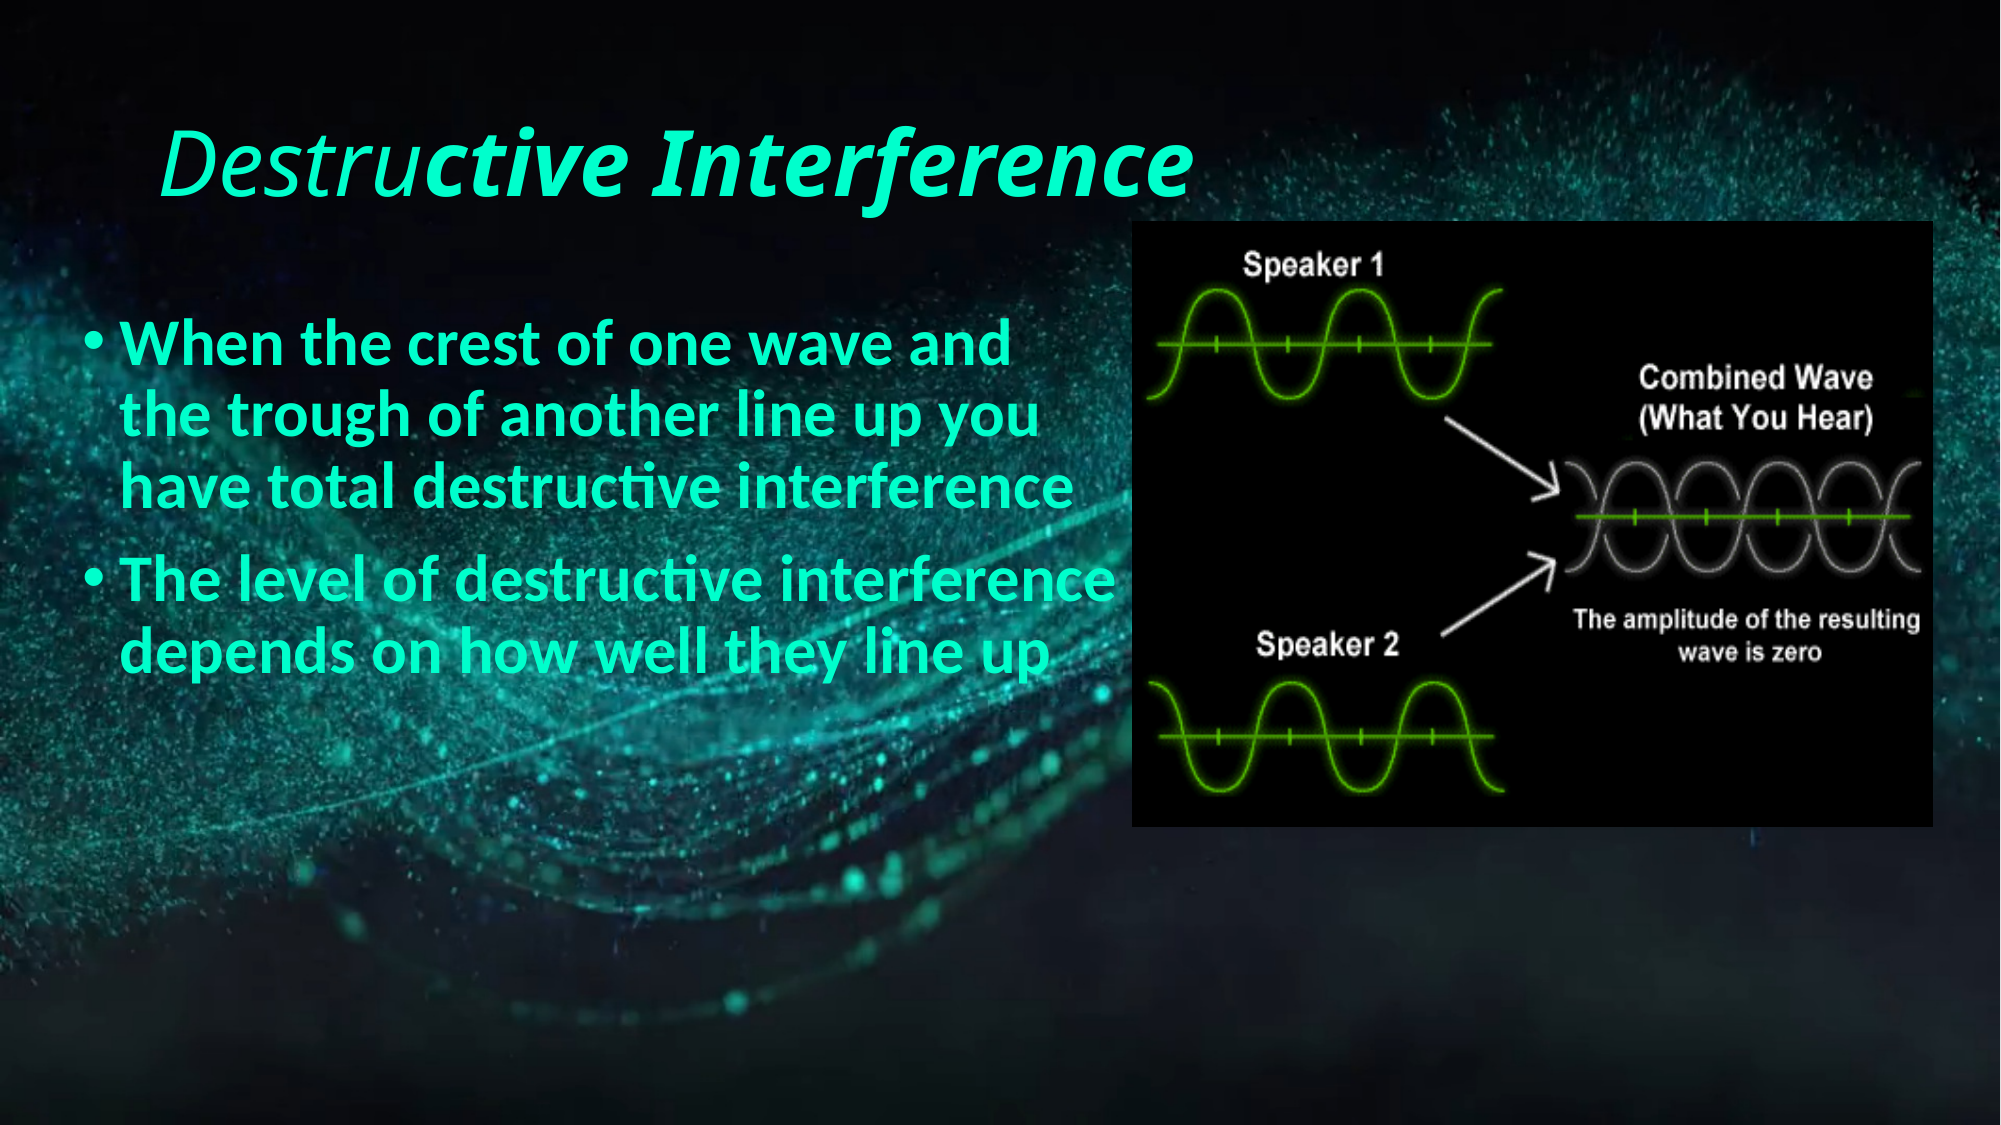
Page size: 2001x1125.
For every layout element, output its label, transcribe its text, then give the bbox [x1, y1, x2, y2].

text_box [292, 288, 1132, 350]
list When the crest of one wave and the trough of another line up you have total destructive interference The level of destructive interference depends on how well they line up [67, 299, 1133, 847]
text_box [465, 493, 1132, 632]
title Destructive Interference [142, 73, 1943, 261]
picture [0, 0, 2001, 1125]
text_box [1132, 221, 1933, 827]
